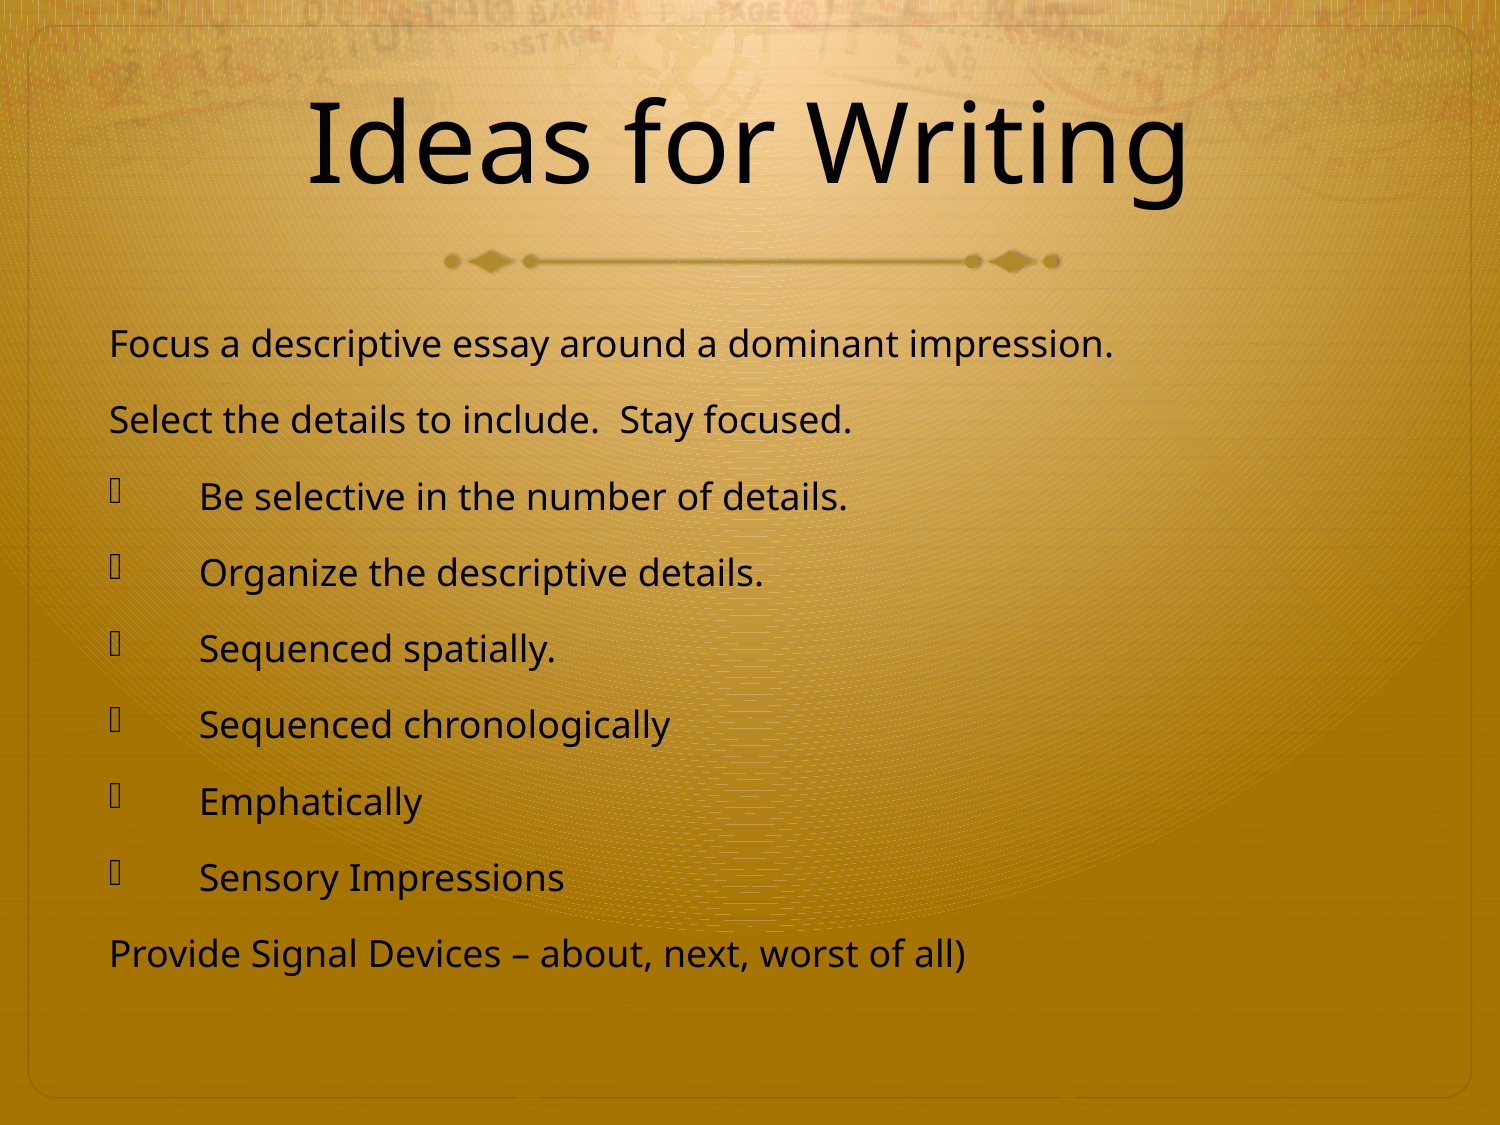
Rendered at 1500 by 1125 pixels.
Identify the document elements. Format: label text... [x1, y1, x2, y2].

list Focus a descriptive essay around a dominant impression. Select the details to include. Stay focused. Be selective in the number of details. Organize the descriptive details. Sequenced spatially. Sequenced chronologically Emphatically Sensory Impressions Provide Signal Devices – about, next, worst of all) [93, 312, 1407, 988]
title Ideas for Writing [93, 45, 1407, 233]
picture [0, 0, 1500, 1125]
